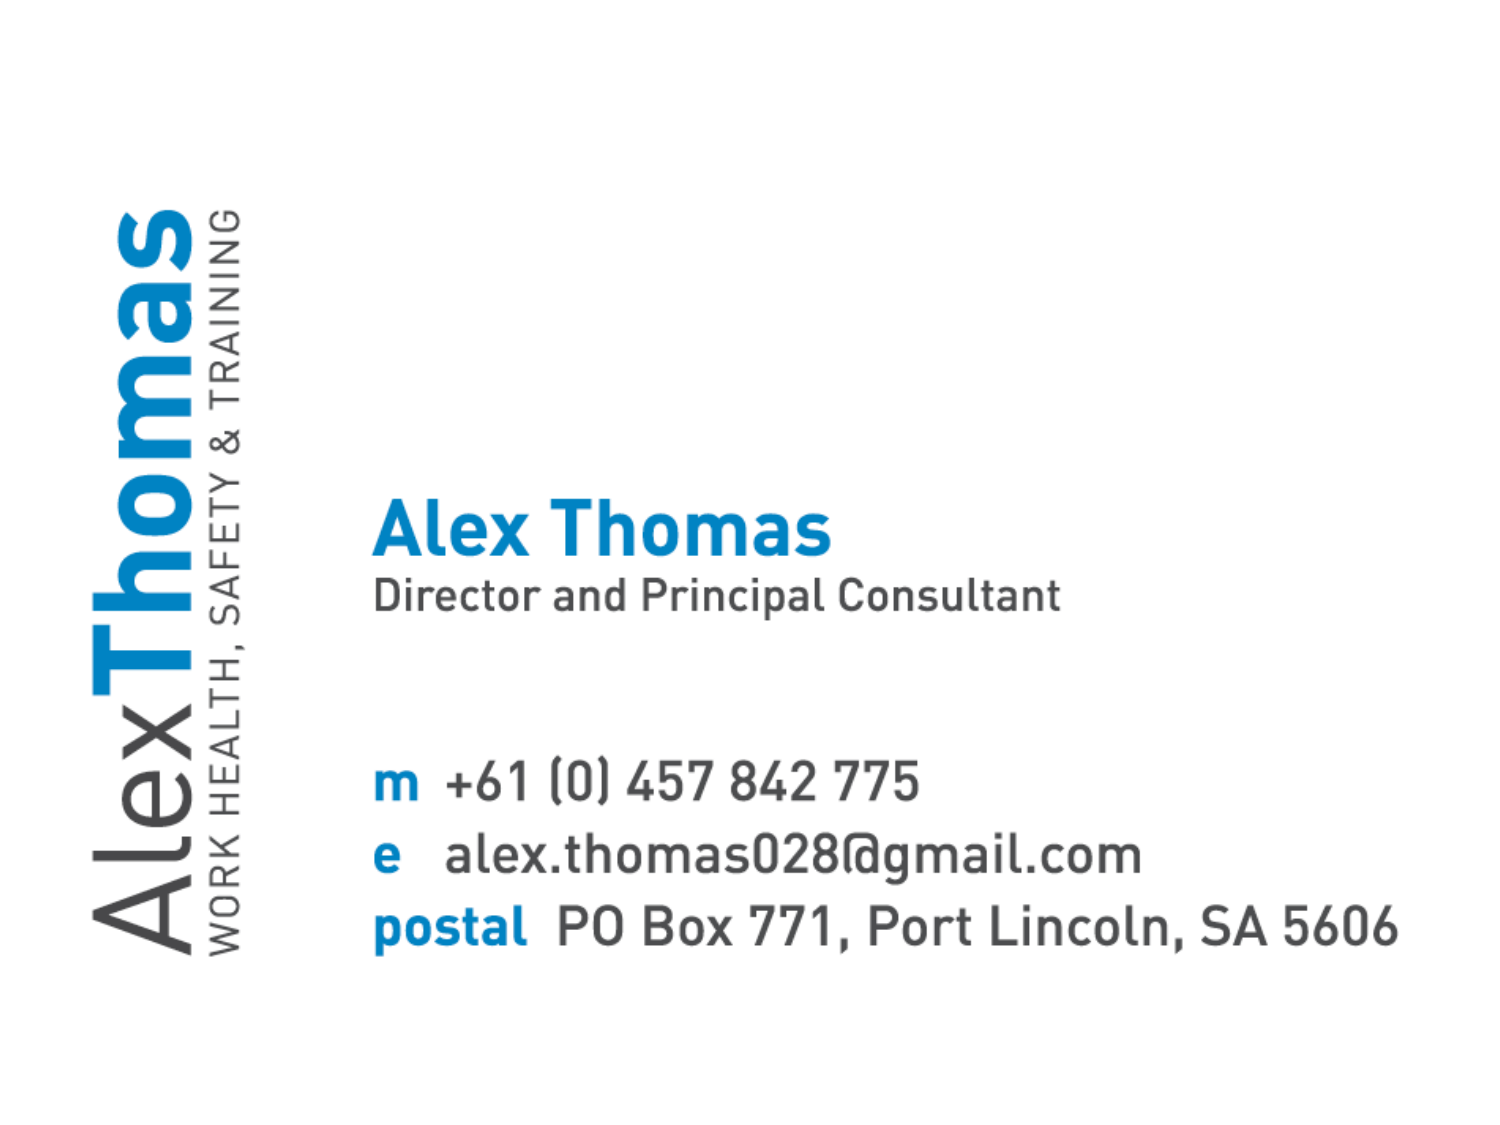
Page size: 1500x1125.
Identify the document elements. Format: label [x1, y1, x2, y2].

picture [0, 121, 1500, 1042]
